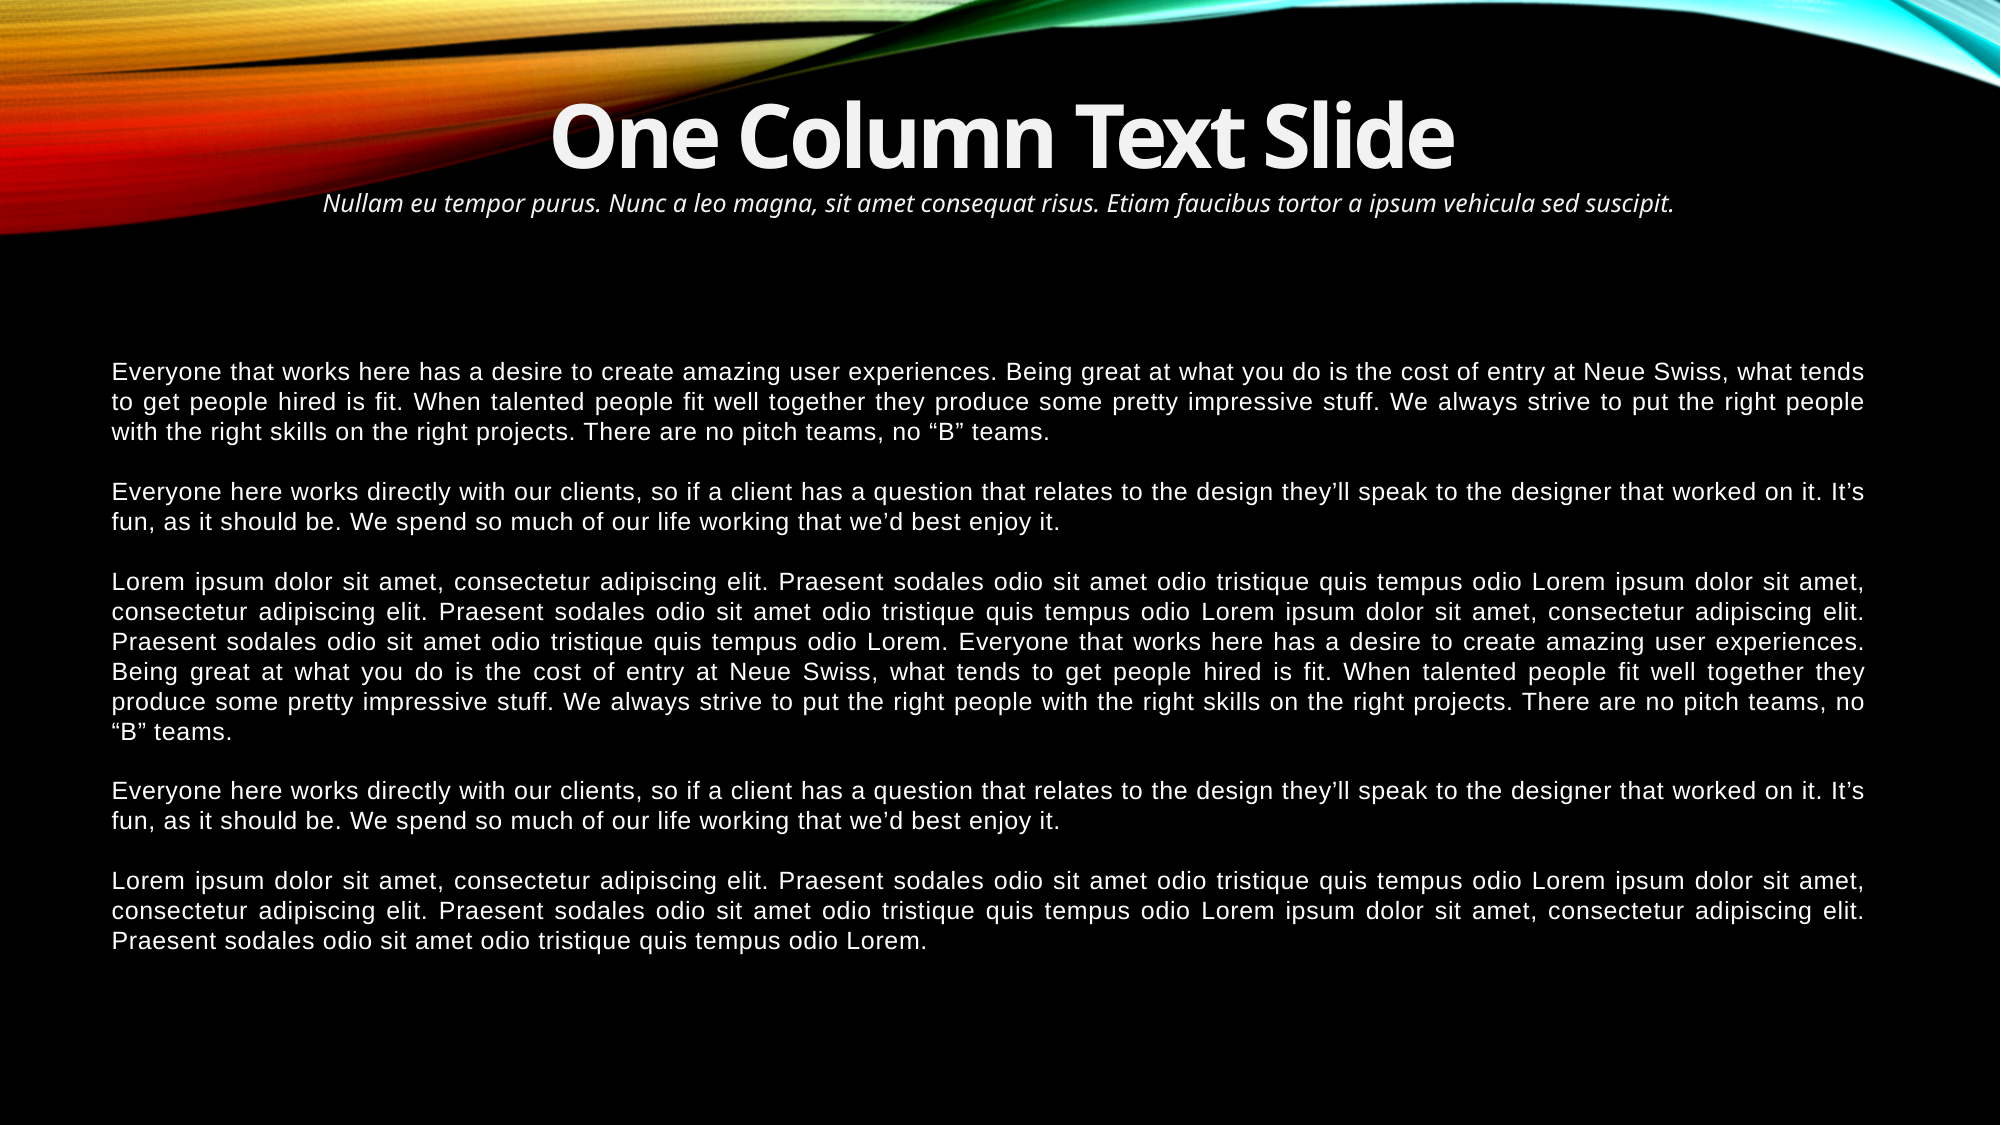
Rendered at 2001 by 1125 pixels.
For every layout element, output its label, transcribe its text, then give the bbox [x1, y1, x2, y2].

picture [0, 0, 2000, 237]
text_box One Column Text Slide [538, 74, 1469, 182]
text_box Nullam eu tempor purus. Nunc a leo magna, sit amet consequat risus. Etiam faucibus tortor a ipsum vehicula sed suscipit. [123, 182, 1884, 223]
text_box Everyone that works here has a desire to create amazing user experiences. Being great at what you do is the cost of entry at Neue Swiss, what tends to get people hired is fit. When talented people fit well together they produce some pretty impressive stuff. We always strive to put the right people with the right skills on the right projects. There are no pitch teams, no “B” teams. Everyone here works directly with our clients, so if a client has a question that relates to the design they’ll speak to the designer that worked on it. It’s fun, as it should be. We spend so much of our life working that we’d best enjoy it. Lorem ipsum dolor sit amet, consectetur adipiscing elit. Praesent sodales odio sit amet odio tristique quis tempus odio Lorem ipsum dolor sit amet, consectetur adipiscing elit. Praesent sodales odio sit amet odio tristique quis tempus odio Lorem ipsum dolor sit amet, consectetur adipiscing elit. Praesent sodales odio sit amet odio tristique quis tempus odio Lorem. Everyone that works here has a desire to create amazing user experiences. Being great at what you do is the cost of entry at Neue Swiss, what tends to get people hired is fit. When talented people fit well together they produce some pretty impressive stuff. We always strive to put the right people with the right skills on the right projects. There are no pitch teams, no “B” teams. Everyone here works directly with our clients, so if a client has a question that relates to the design they’ll speak to the designer that worked on it. It’s fun, as it should be. We spend so much of our life working that we’d best enjoy it. Lorem ipsum dolor sit amet, consectetur adipiscing elit. Praesent sodales odio sit amet odio tristique quis tempus odio Lorem ipsum dolor sit amet, consectetur adipiscing elit. Praesent sodales odio sit amet odio tristique quis tempus odio Lorem ipsum dolor sit amet, consectetur adipiscing elit. Praesent sodales odio sit amet odio tristique quis tempus odio Lorem. [96, 348, 1886, 992]
